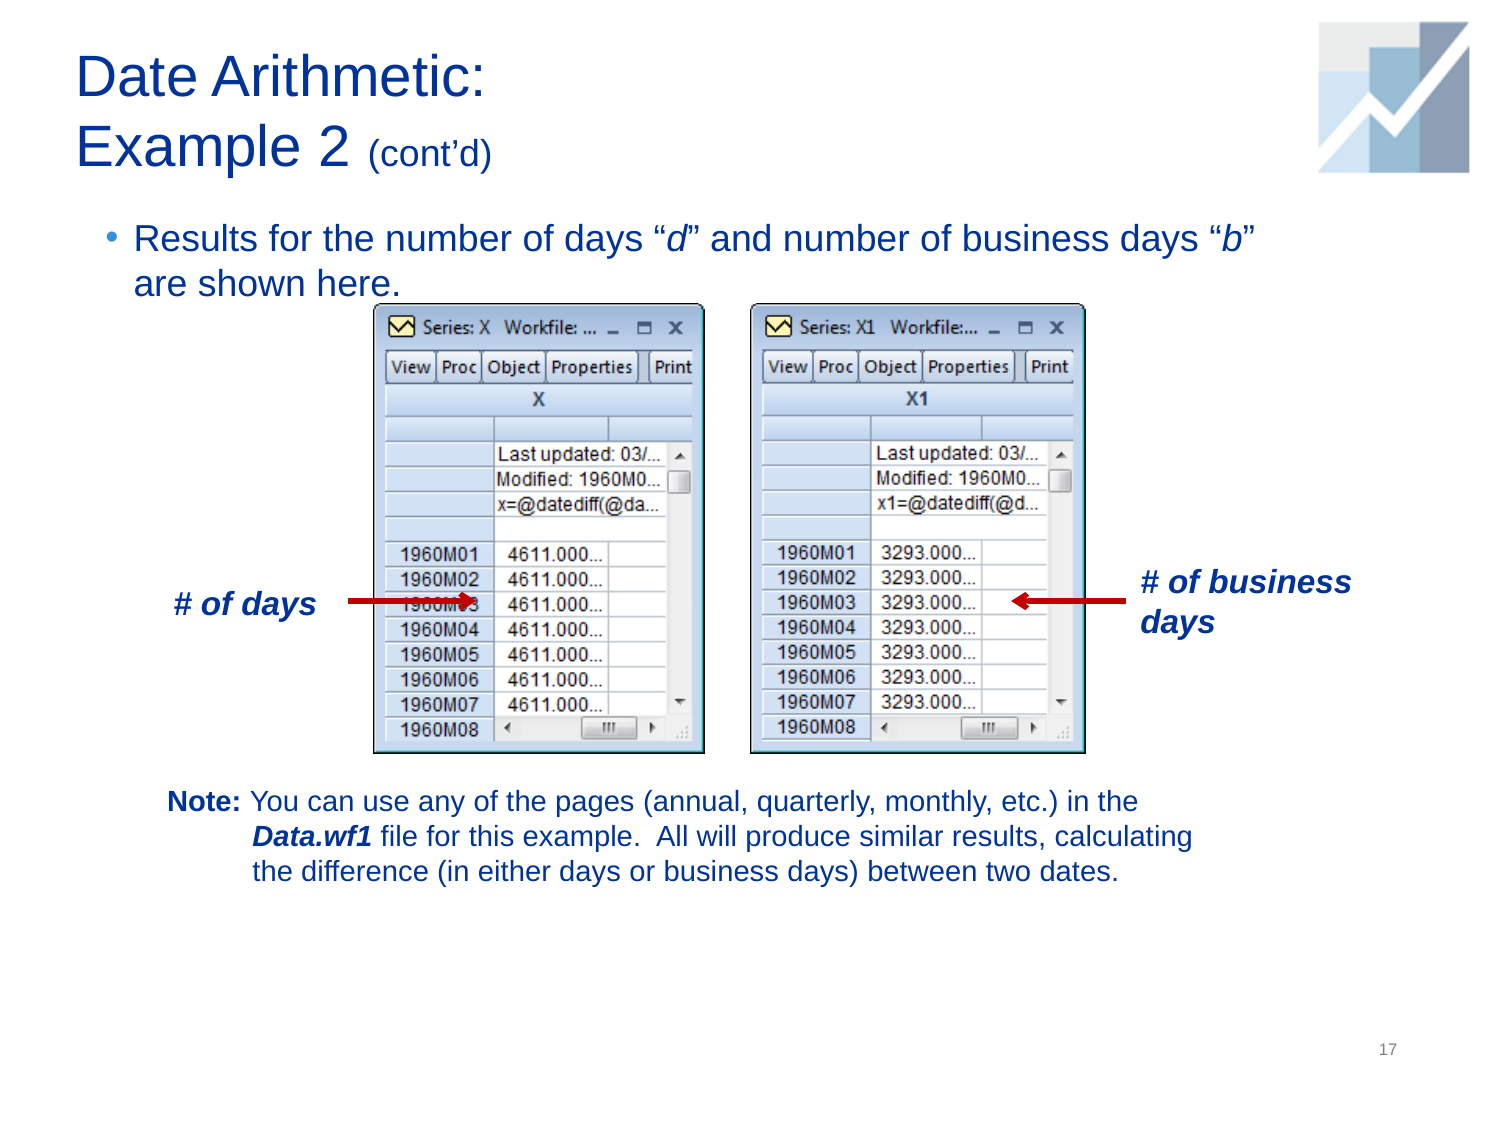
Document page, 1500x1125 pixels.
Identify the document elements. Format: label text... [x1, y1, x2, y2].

slide_number 17 [1262, 1015, 1413, 1067]
picture [372, 303, 705, 552]
text_box Date Arithmetic: Example 2 (cont’d) [60, 0, 1295, 186]
picture [749, 303, 1087, 552]
text_box Results for the number of days “d” and number of business days “b” are shown here. [90, 206, 1317, 304]
picture [1300, 11, 1479, 181]
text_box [152, 552, 1374, 897]
